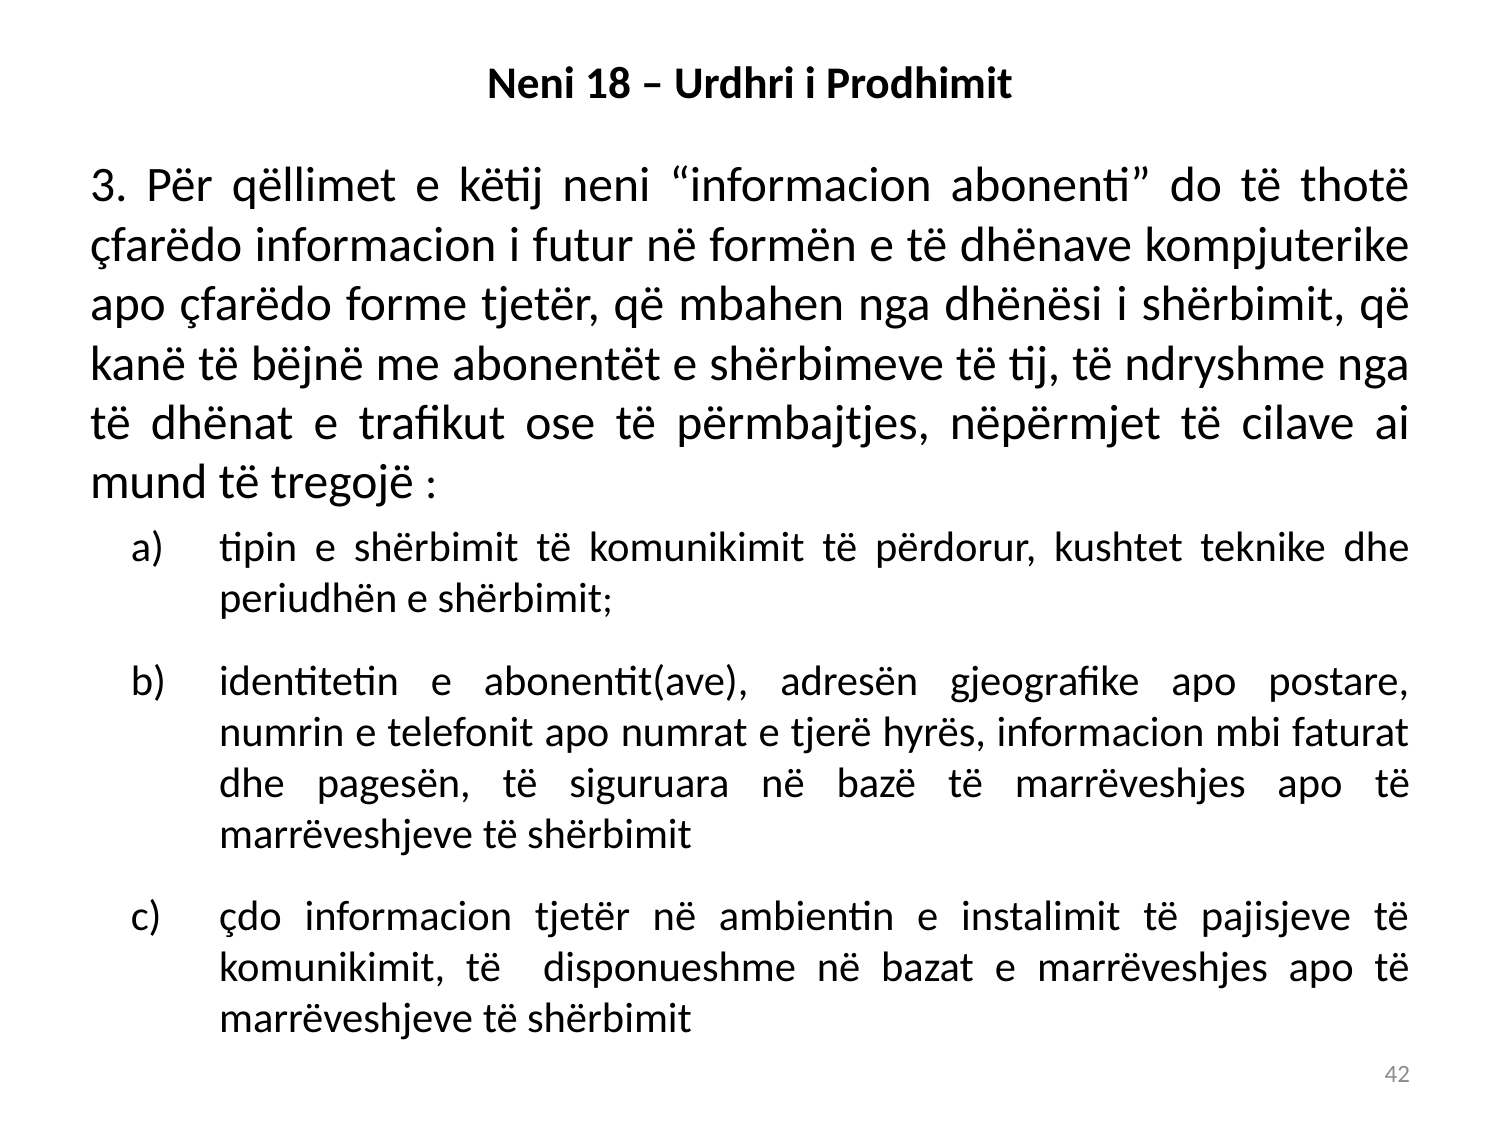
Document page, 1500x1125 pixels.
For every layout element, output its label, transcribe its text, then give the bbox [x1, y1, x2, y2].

title Neni 18 – Urdhri i Prodhimit [74, 44, 1426, 116]
slide_number 42 [1074, 1042, 1425, 1103]
list 3. Për qëllimet e këtij neni “informacion abonenti” do të thotë çfarëdo informacion i futur në formën e të dhënave kompjuterike apo çfarëdo forme tjetër, që mbahen nga dhënësi i shërbimit, që kanë të bëjnë me abonentët e shërbimeve të tij, të ndryshme nga të dhënat e trafikut ose të përmbajtjes, nëpërmjet të cilave ai mund të tregojë : tipin e shërbimit të komunikimit të përdorur, kushtet teknike dhe periudhën e shërbimit; identitetin e abonentit(ave), adresën gjeografike apo postare, numrin e telefonit apo numrat e tjerë hyrës, informacion mbi faturat dhe pagesën, të siguruara në bazë të marrëveshjes apo të marrëveshjeve të shërbimit çdo informacion tjetër në ambientin e instalimit të pajisjeve të komunikimit, të disponueshme në bazat e marrëveshjes apo të marrëveshjeve të shërbimit [74, 144, 1426, 1056]
